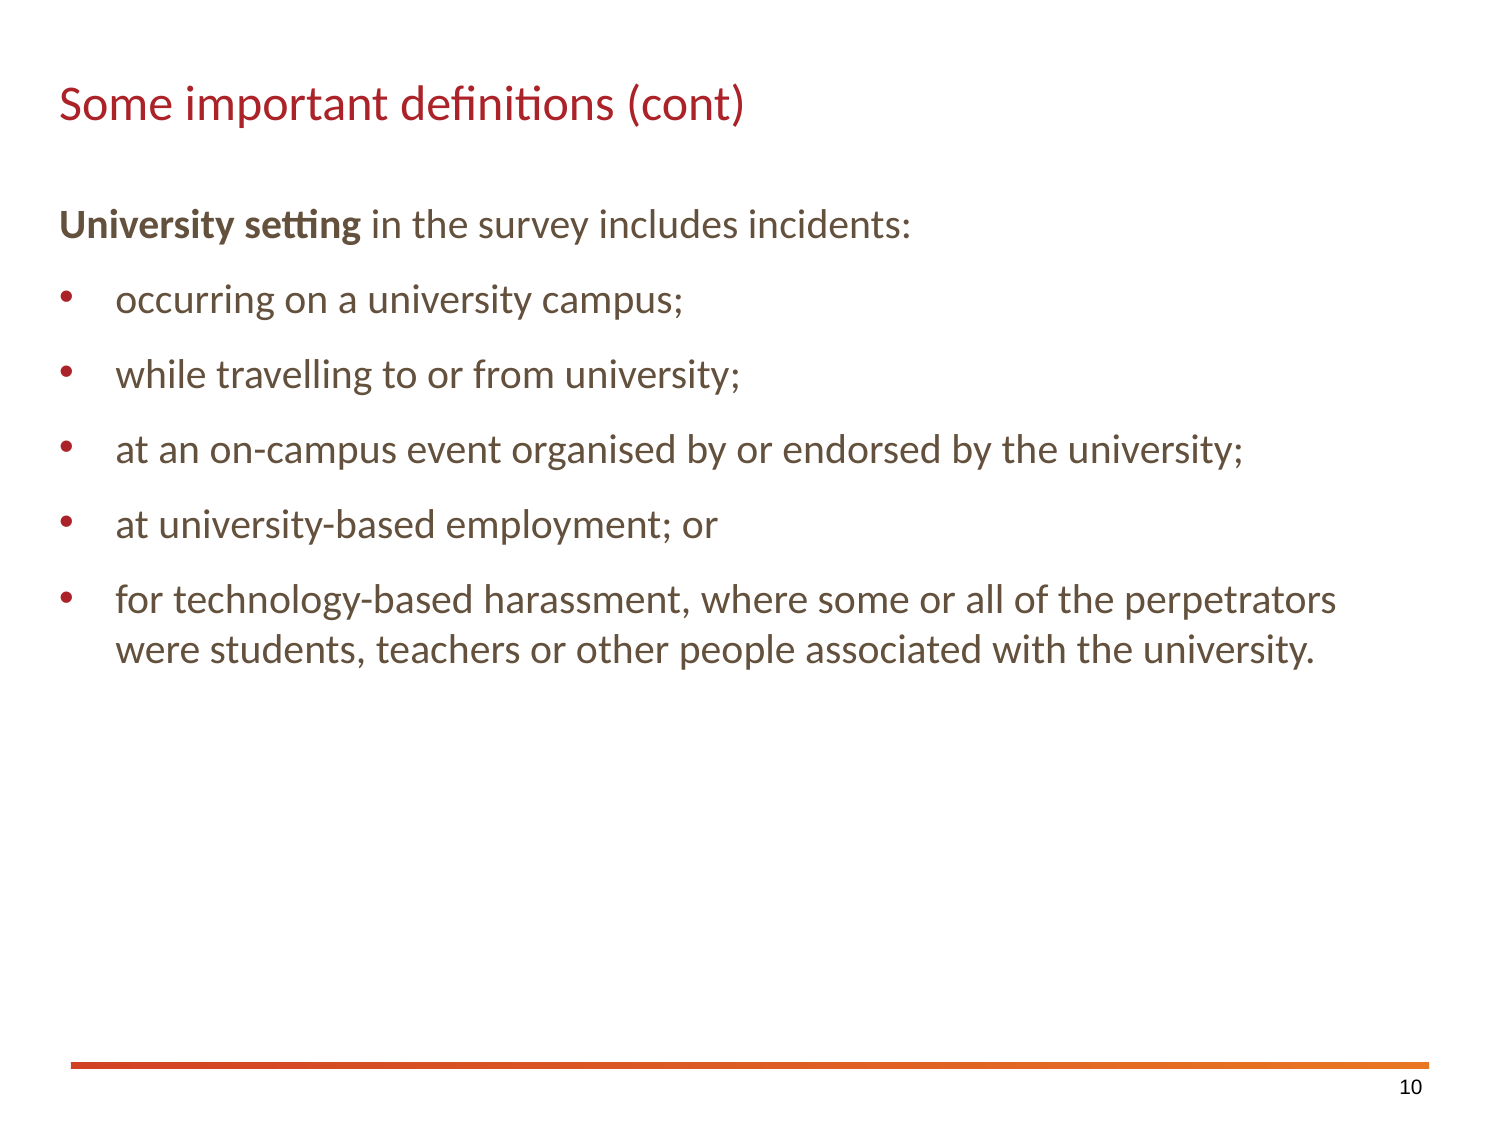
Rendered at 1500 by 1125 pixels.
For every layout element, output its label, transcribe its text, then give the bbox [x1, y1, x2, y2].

list University setting in the survey includes incidents: occurring on a university campus; while travelling to or from university; at an on-campus event organised by or endorsed by the university; at university-based employment; or for technology-based harassment, where some or all of the perpetrators were students, teachers or other people associated with the university. [59, 196, 1430, 939]
title Some important definitions (cont) [59, 70, 1430, 196]
